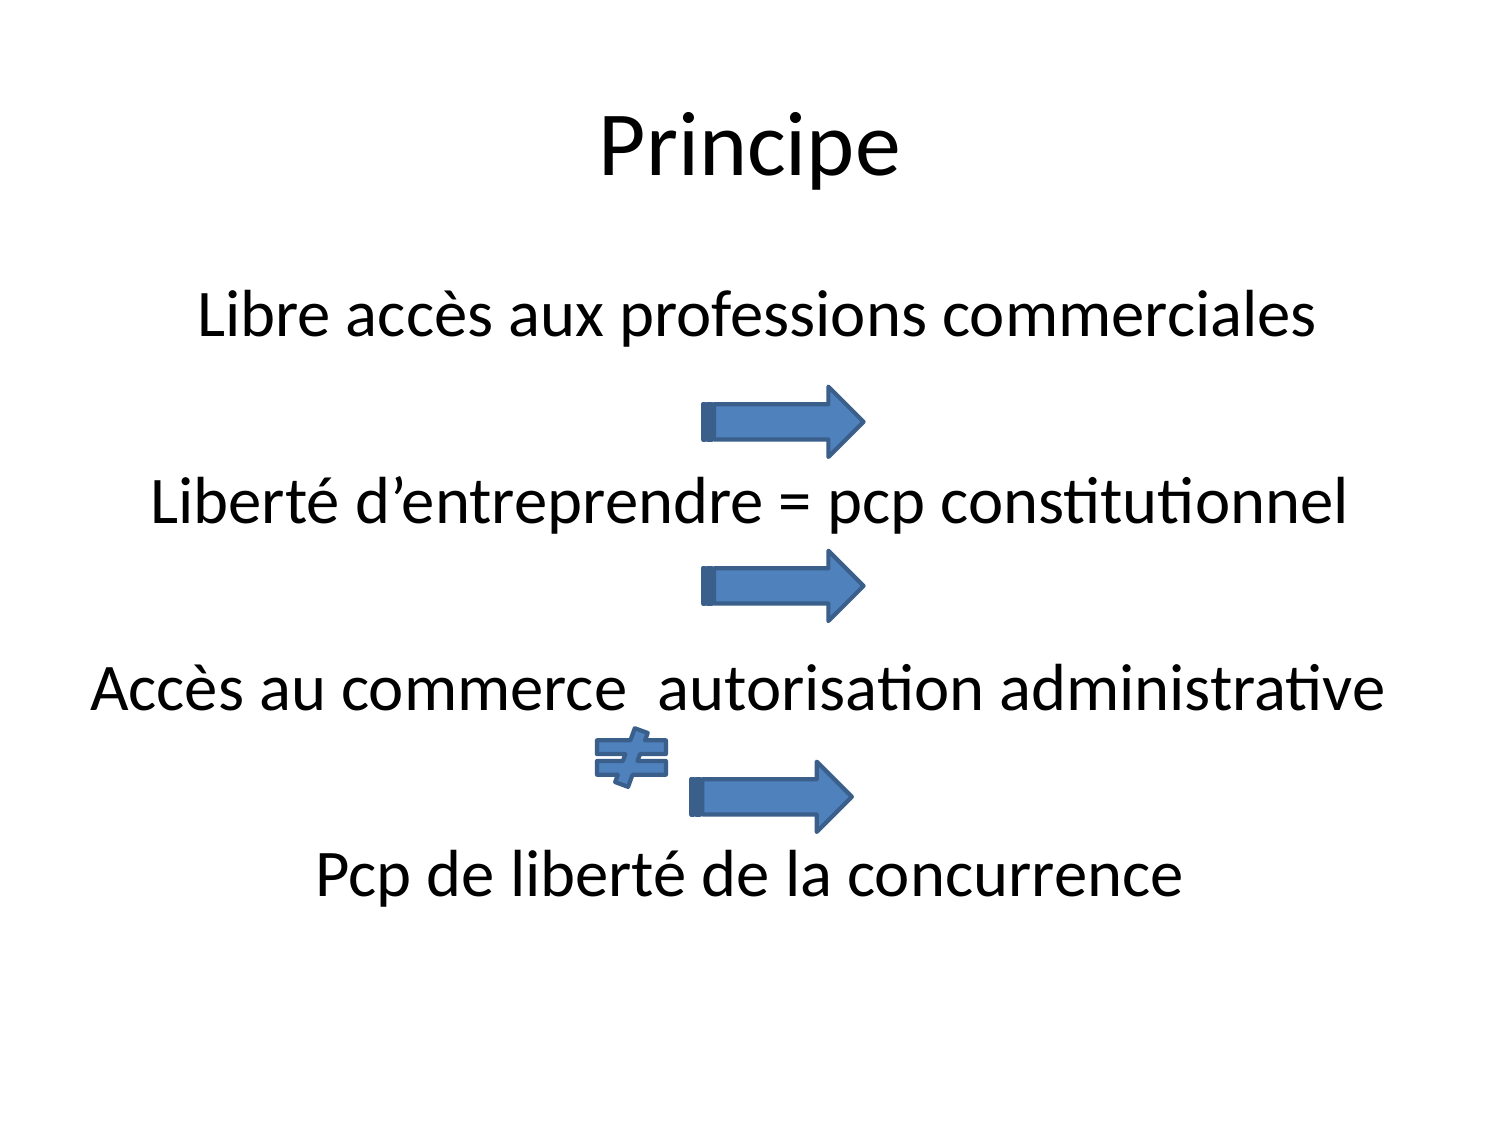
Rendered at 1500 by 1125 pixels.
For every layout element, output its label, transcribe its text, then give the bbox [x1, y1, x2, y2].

text_box [701, 384, 866, 459]
text_box [701, 548, 866, 624]
text_box [689, 759, 854, 834]
list Libre accès aux professions commerciales Liberté d’entreprendre = pcp constitutionnel Accès au commerce autorisation administrative Pcp de liberté de la concurrence [75, 262, 1425, 1005]
text_box [594, 726, 669, 789]
title Principe [75, 45, 1425, 233]
